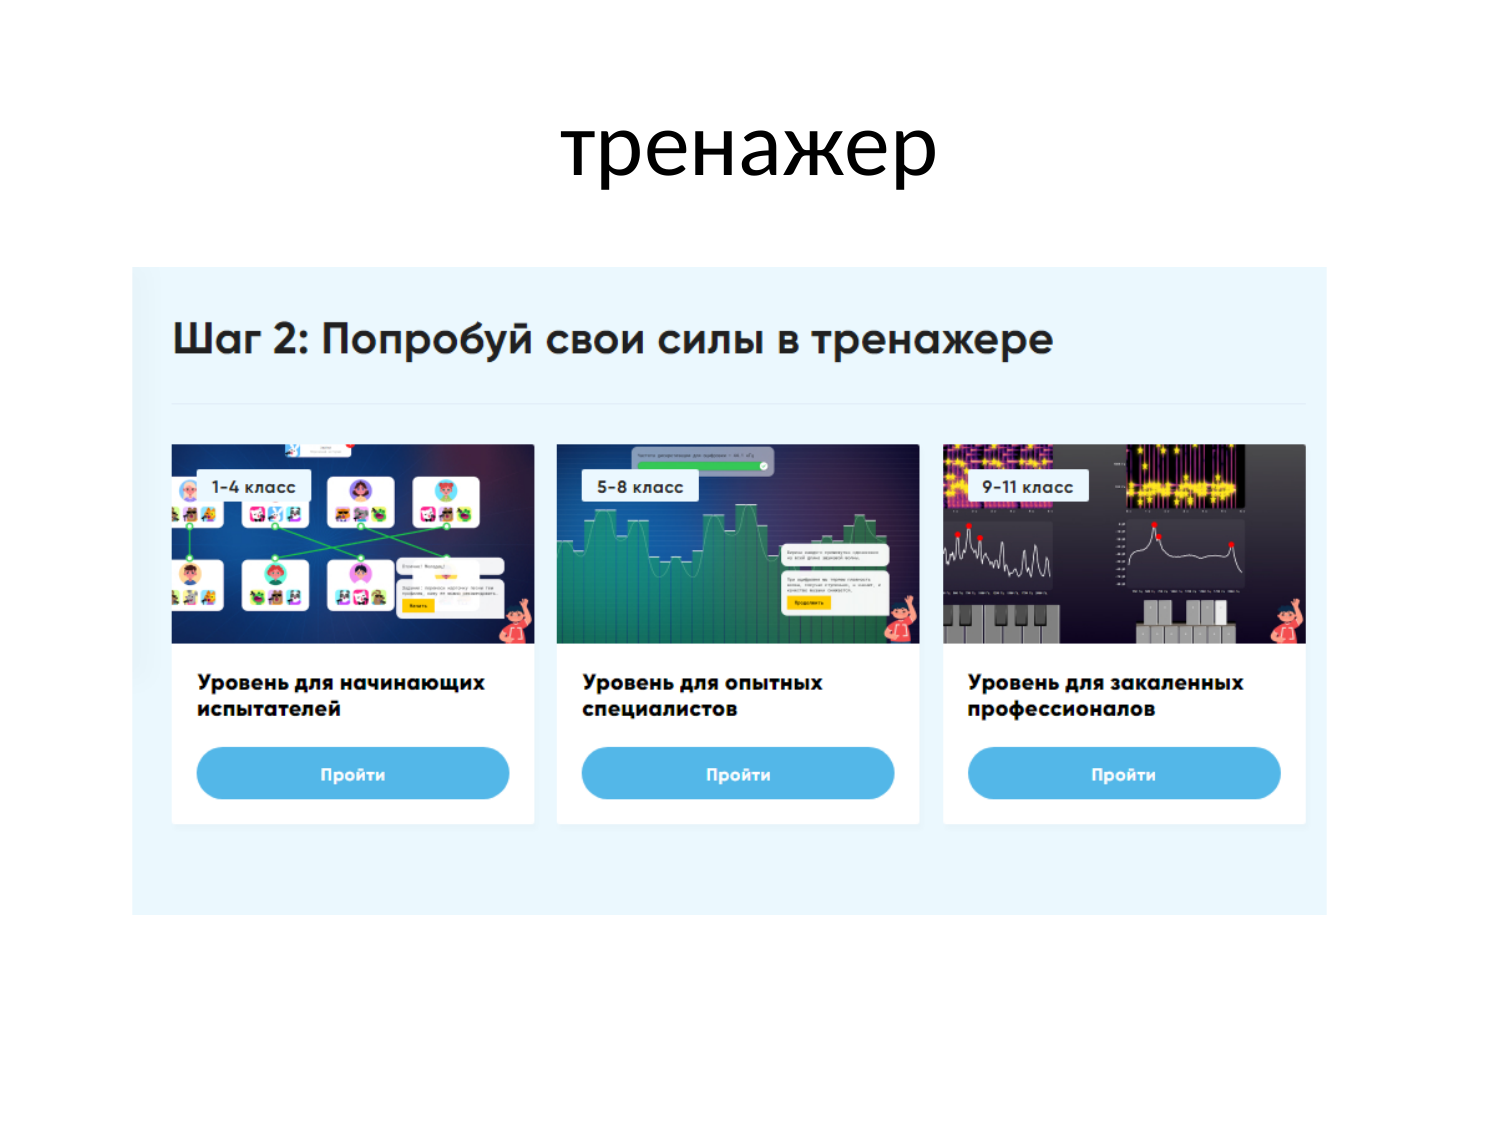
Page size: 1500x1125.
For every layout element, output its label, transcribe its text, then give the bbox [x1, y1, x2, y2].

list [132, 266, 1327, 915]
title тренажер [75, 45, 1425, 233]
